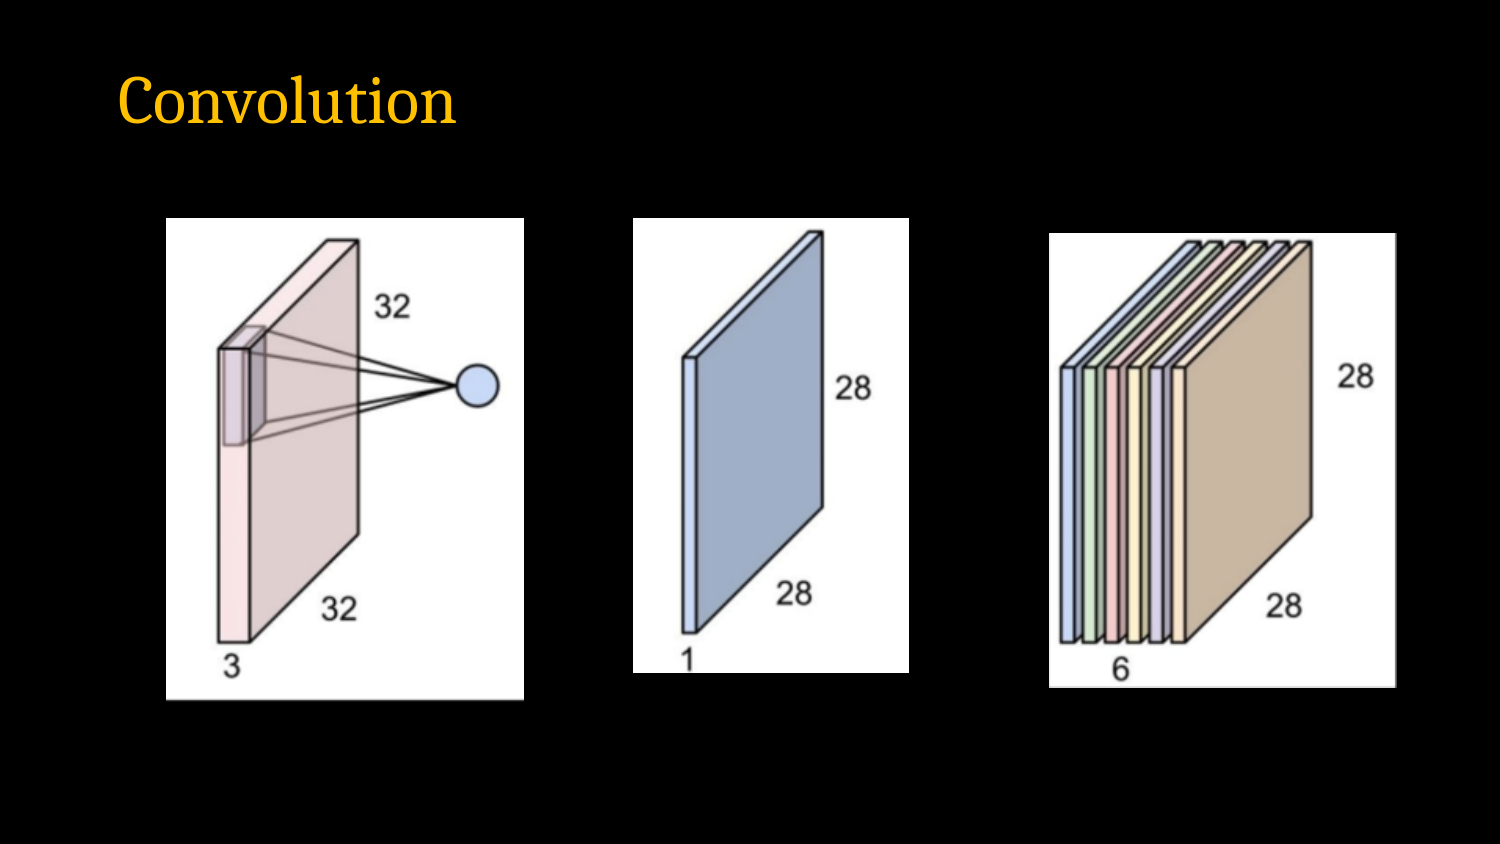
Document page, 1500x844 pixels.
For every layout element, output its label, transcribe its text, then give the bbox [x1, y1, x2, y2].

title Convolution [103, 44, 1397, 159]
picture [166, 218, 524, 702]
picture [1049, 233, 1397, 688]
picture [633, 218, 909, 673]
